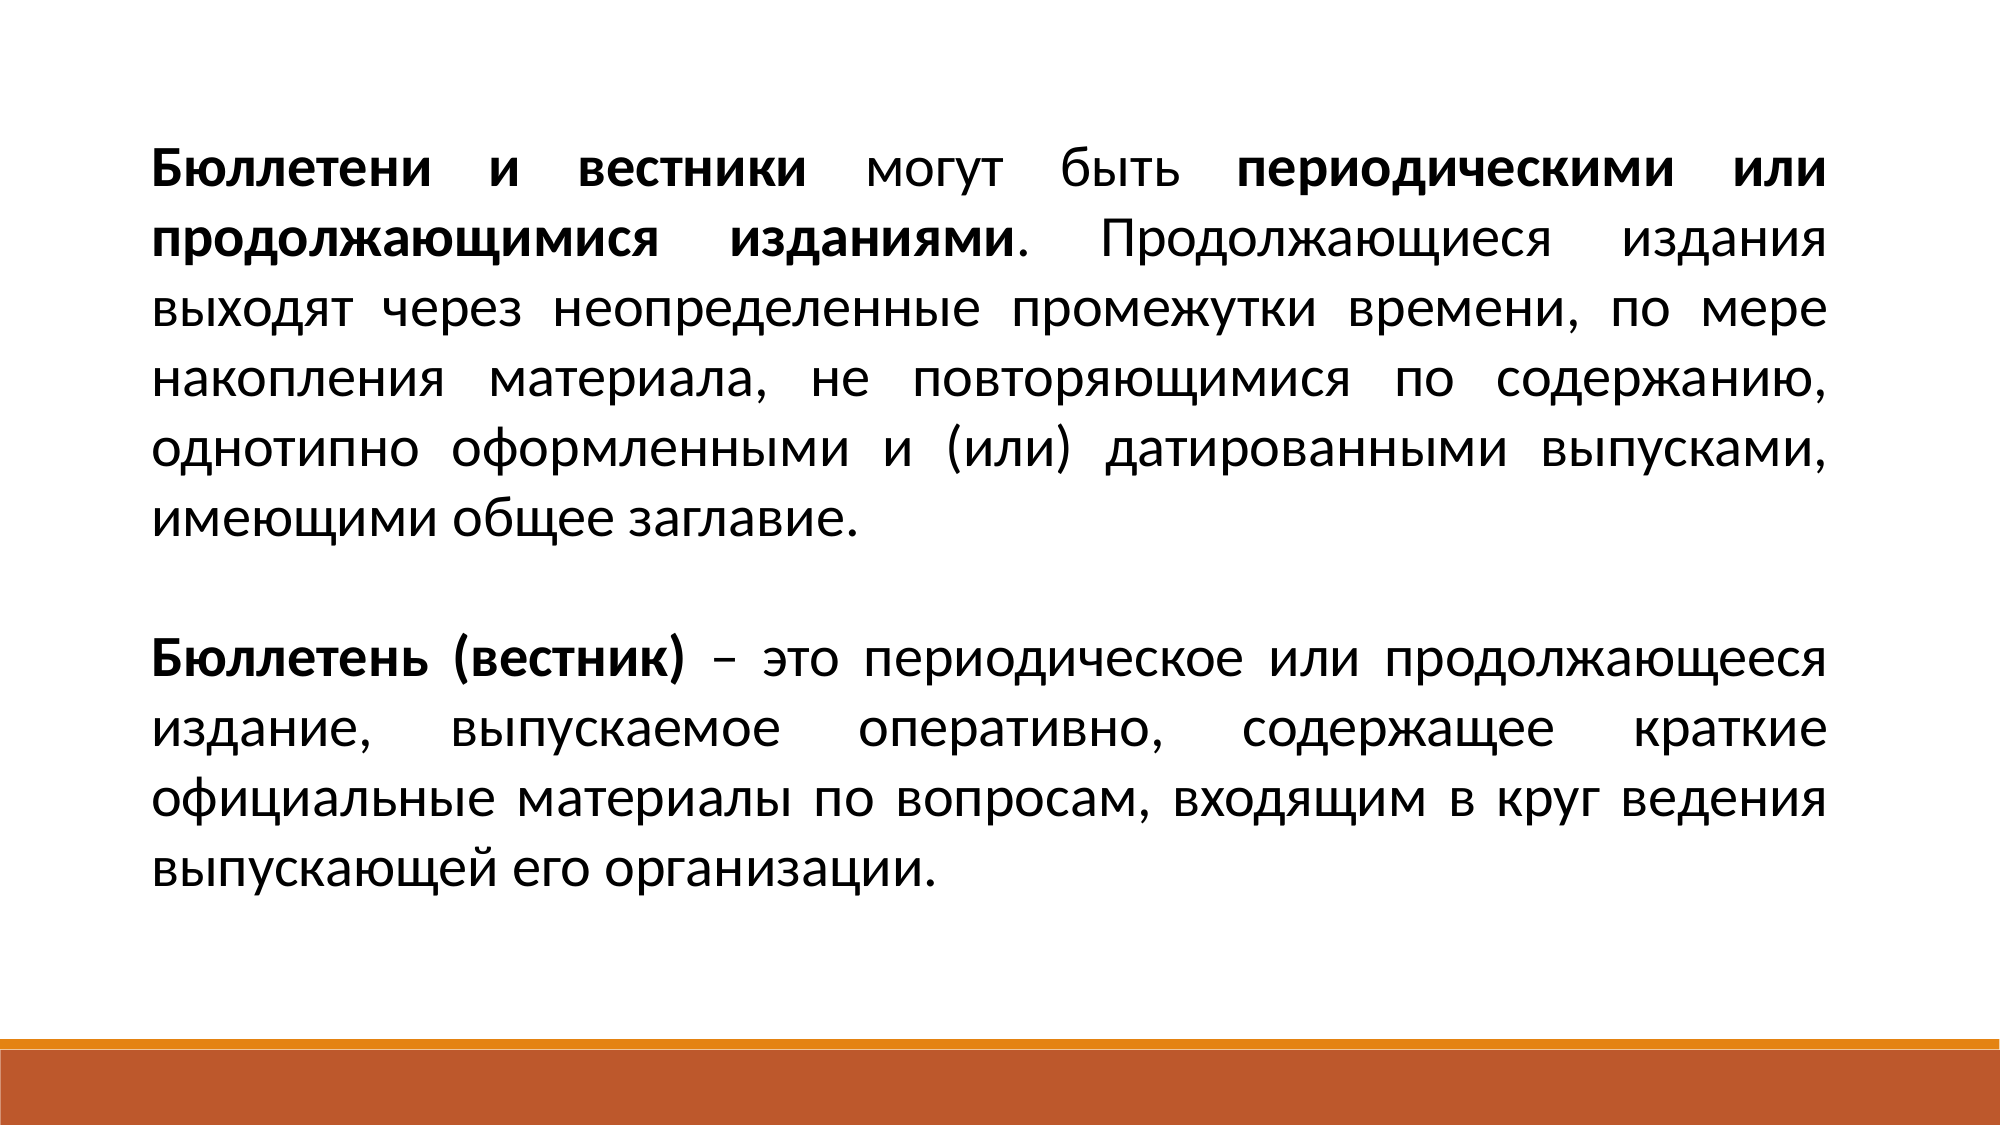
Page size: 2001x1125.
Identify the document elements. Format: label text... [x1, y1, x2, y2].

text_box Бюллетени и вестники могут быть периодическими или продолжающимися изданиями. Продолжающиеся издания выходят через неопределенные промежутки времени, по мере накопления материала, не повторяющимися по содержанию, однотипно оформленными и (или) датированными выпусками, имеющими общее заглавие. Бюллетень (вестник) – это периодическое или продолжающееся издание, выпускаемое оперативно, содержащее краткие официальные материалы по вопросам, входящим в круг ведения выпускающей его организации. [136, 120, 1844, 906]
